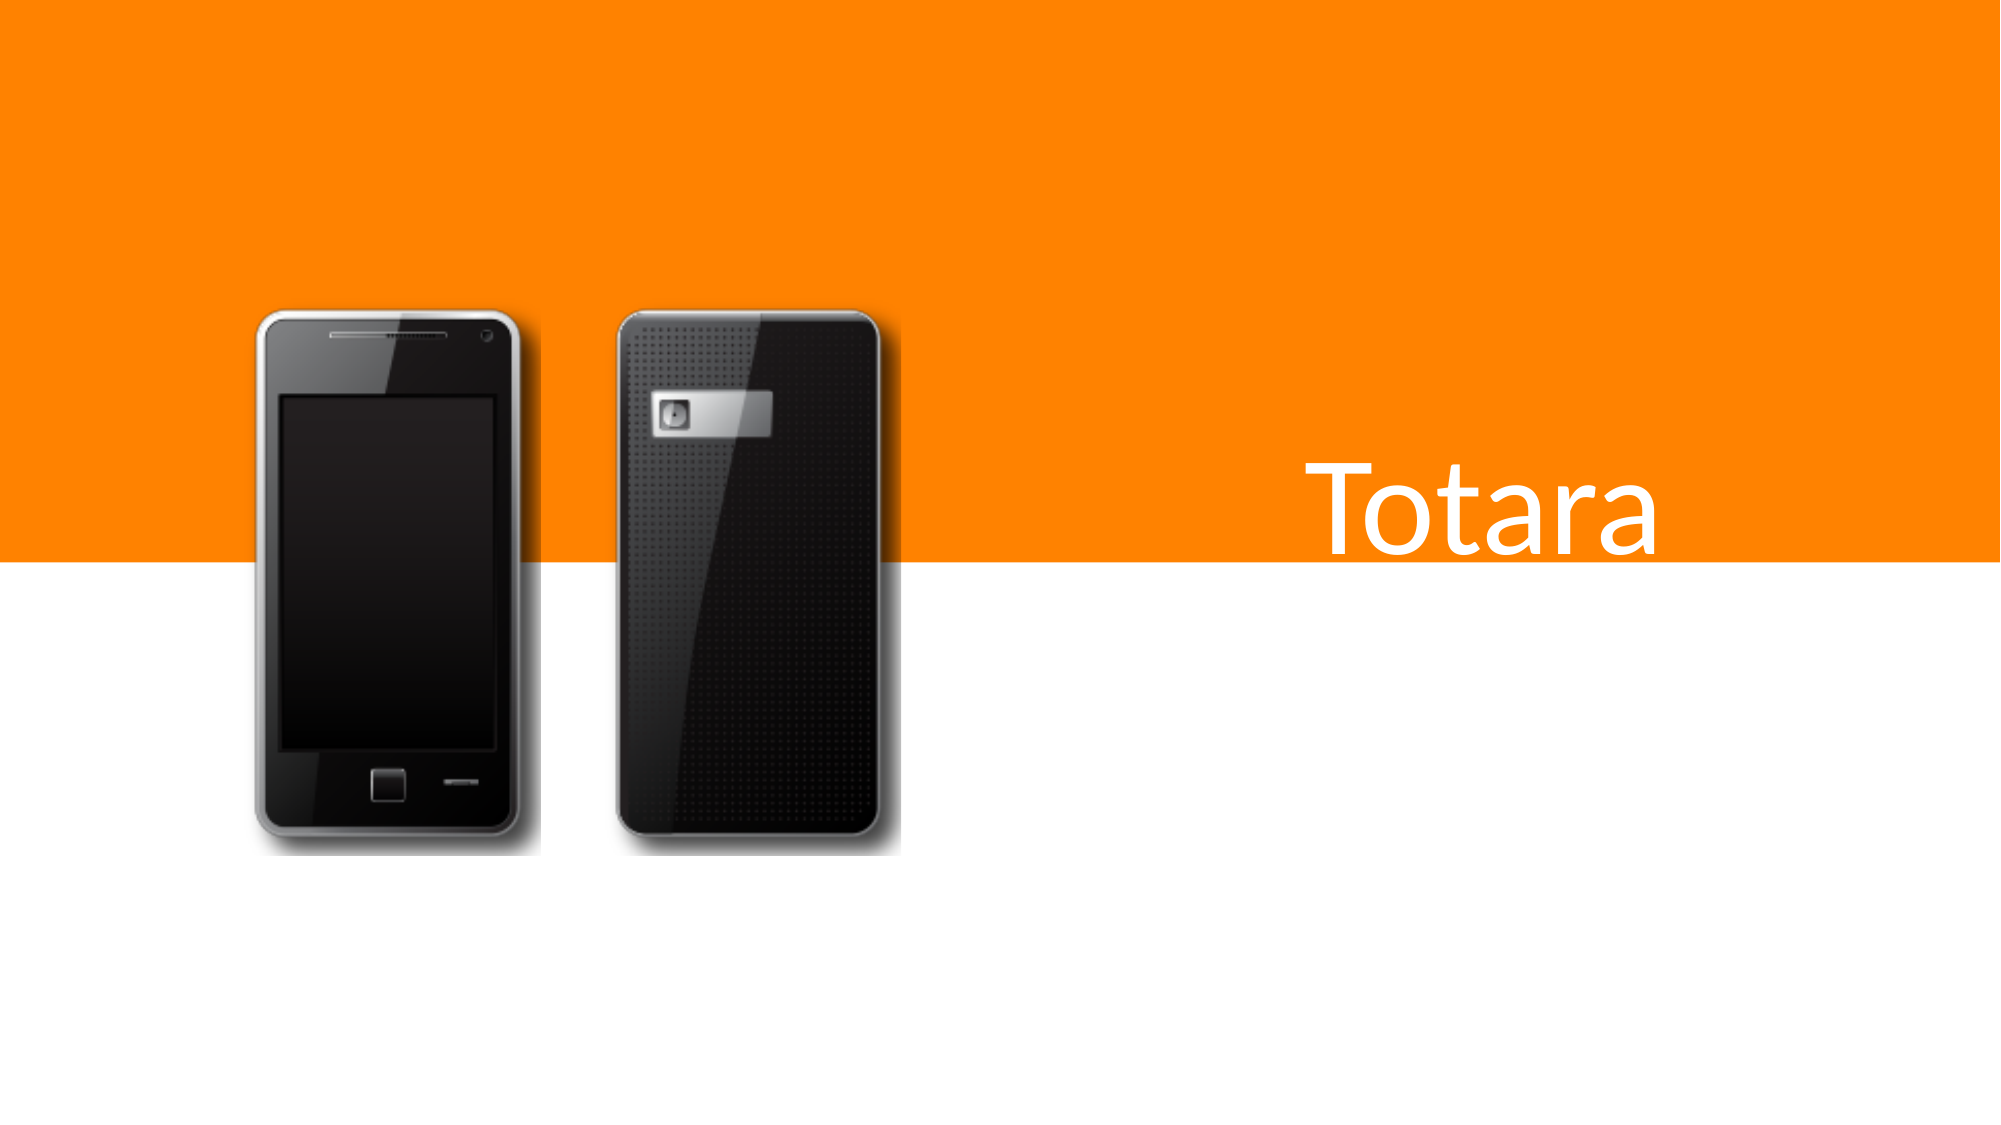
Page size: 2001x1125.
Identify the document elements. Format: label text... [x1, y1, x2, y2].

text_box [0, 0, 2000, 563]
picture [600, 293, 902, 856]
text_box Totara [1228, 405, 1679, 590]
picture [239, 293, 541, 856]
